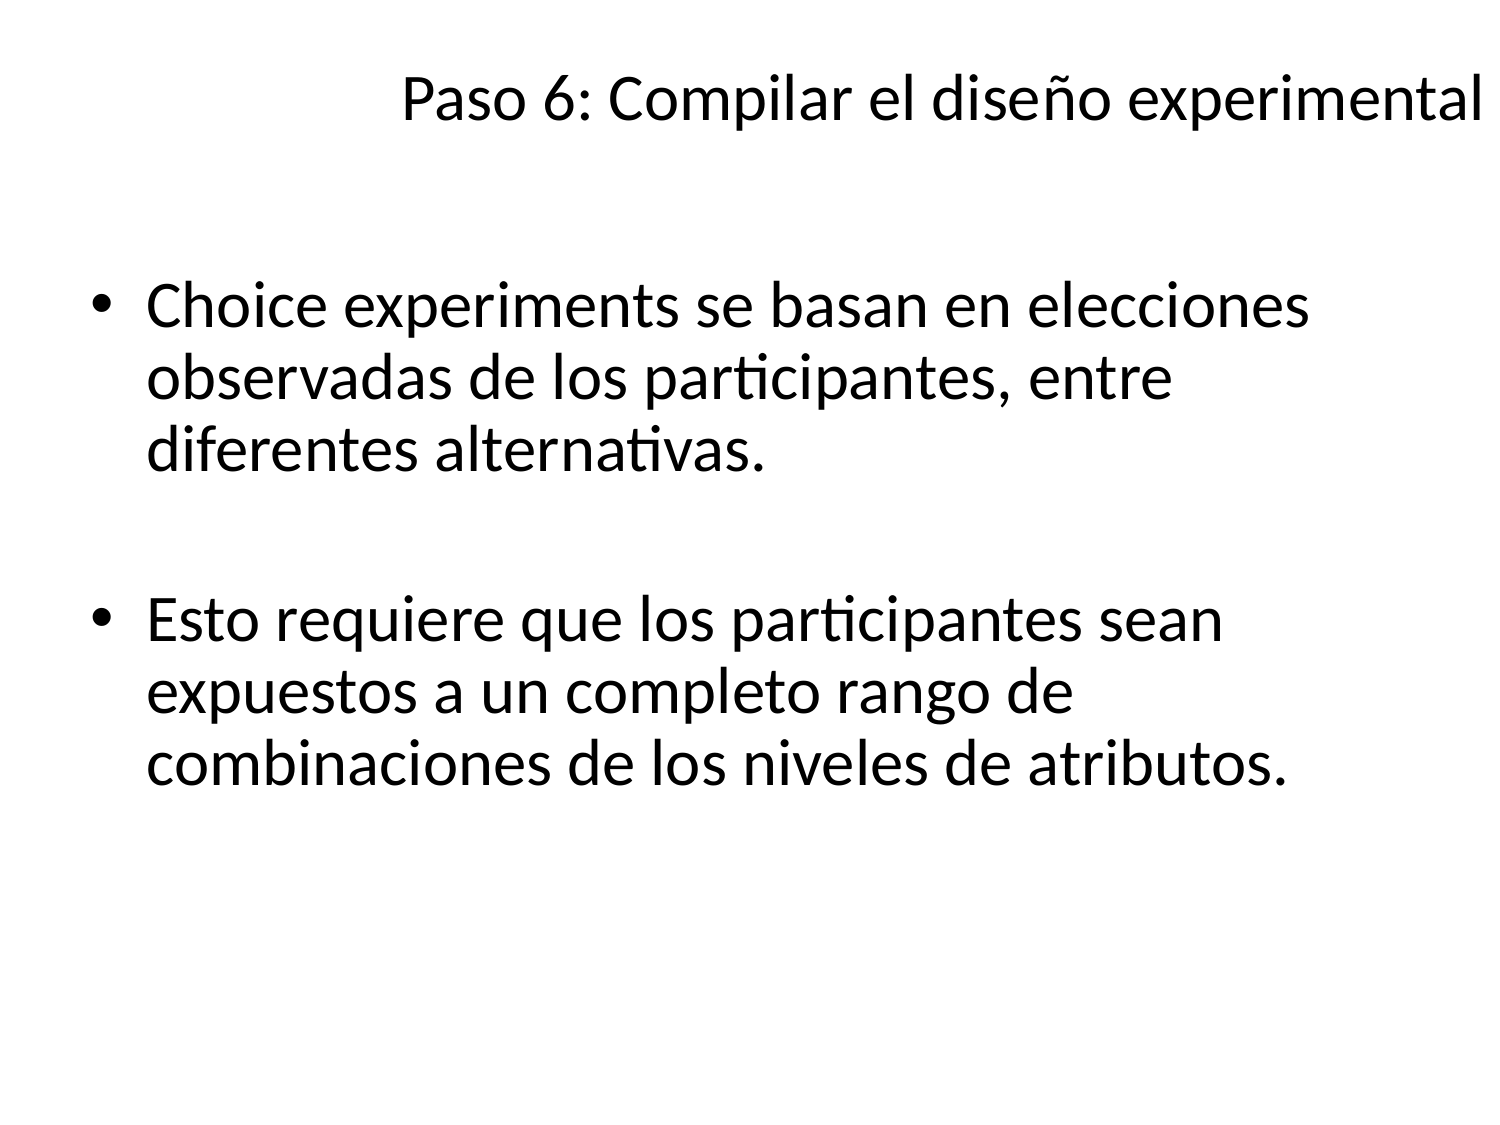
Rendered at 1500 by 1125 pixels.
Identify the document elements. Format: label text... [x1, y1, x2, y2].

list Choice experiments se basan en elecciones observadas de los participantes, entre diferentes alternativas. Esto requiere que los participantes sean expuestos a un completo rango de combinaciones de los niveles de atributos. [75, 262, 1425, 1005]
title Paso 6: Compilar el diseño experimental [150, 0, 1500, 188]
